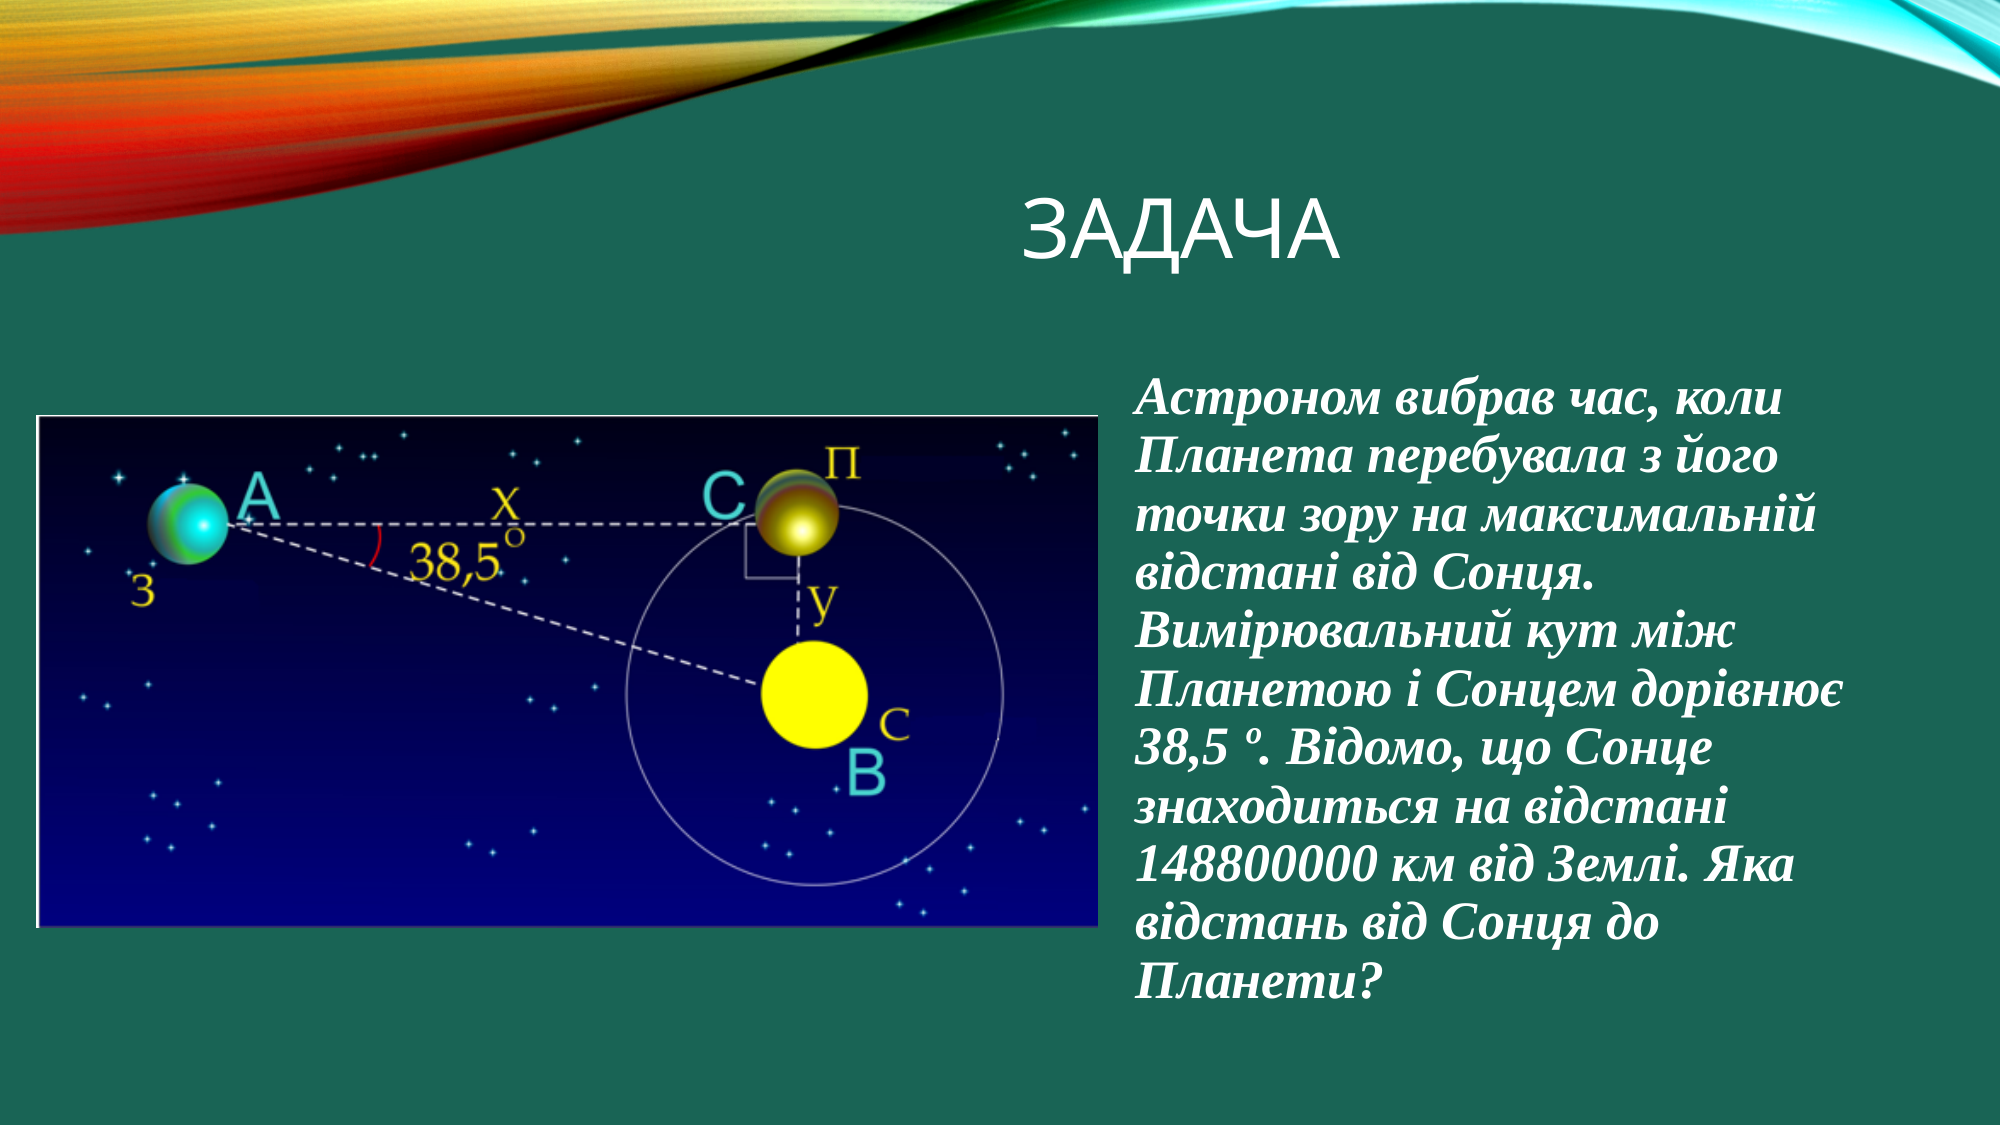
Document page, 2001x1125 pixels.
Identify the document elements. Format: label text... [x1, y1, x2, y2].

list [36, 415, 1098, 928]
list Астроном вибрав час, коли Планета перебувала з його точки зору на максимальній відстані від Сонця. Вимірювальний кут між Планетою і Сонцем дорівнює 38,5 º. Відомо, що Сонце знаходиться на відстані 148800000 км від Землі. Яка відстань від Сонця до Планети? [1120, 360, 1888, 1021]
picture [0, 0, 2000, 237]
title задача [474, 125, 1888, 338]
